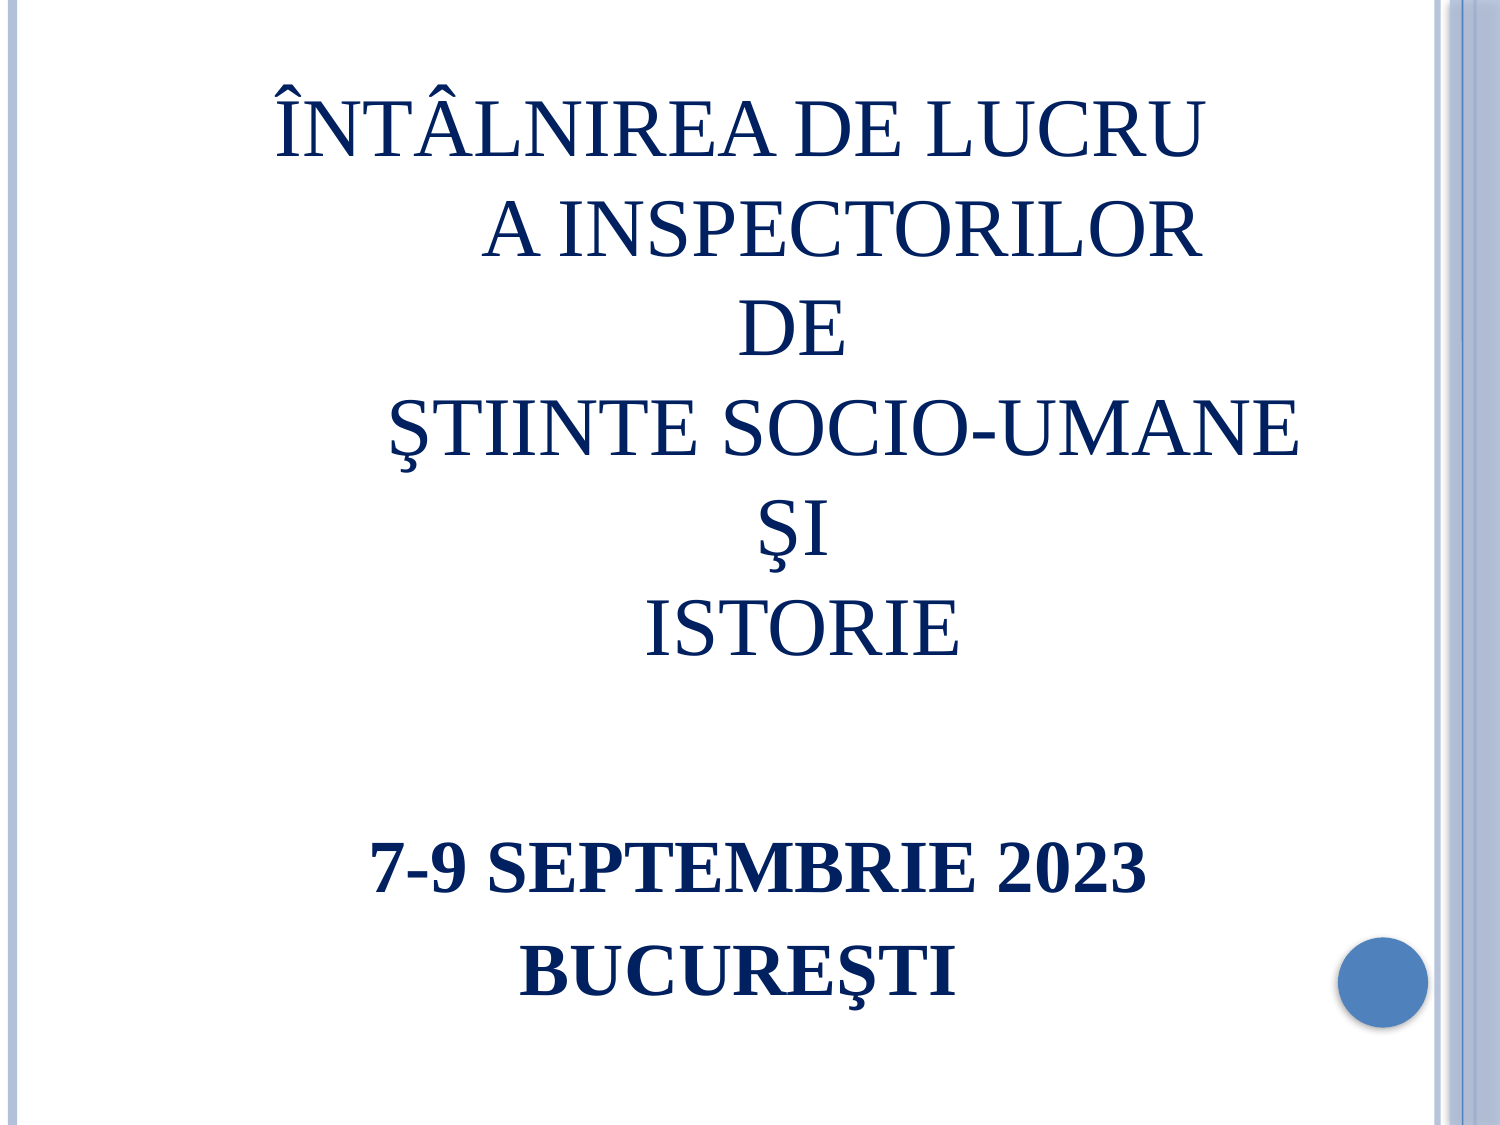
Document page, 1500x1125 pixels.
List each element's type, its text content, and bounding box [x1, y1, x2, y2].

title ÎNTÂLNIREA DE LUCRU A INSPECTORILOR DE ŞTIINTE SOCIO-UMANE ŞI ISTORIE [37, 45, 1466, 775]
list 7-9 SEPTEMBRIE 2023 BUCUREŞTI [49, 237, 1466, 1026]
slide_number [1333, 940, 1434, 1026]
